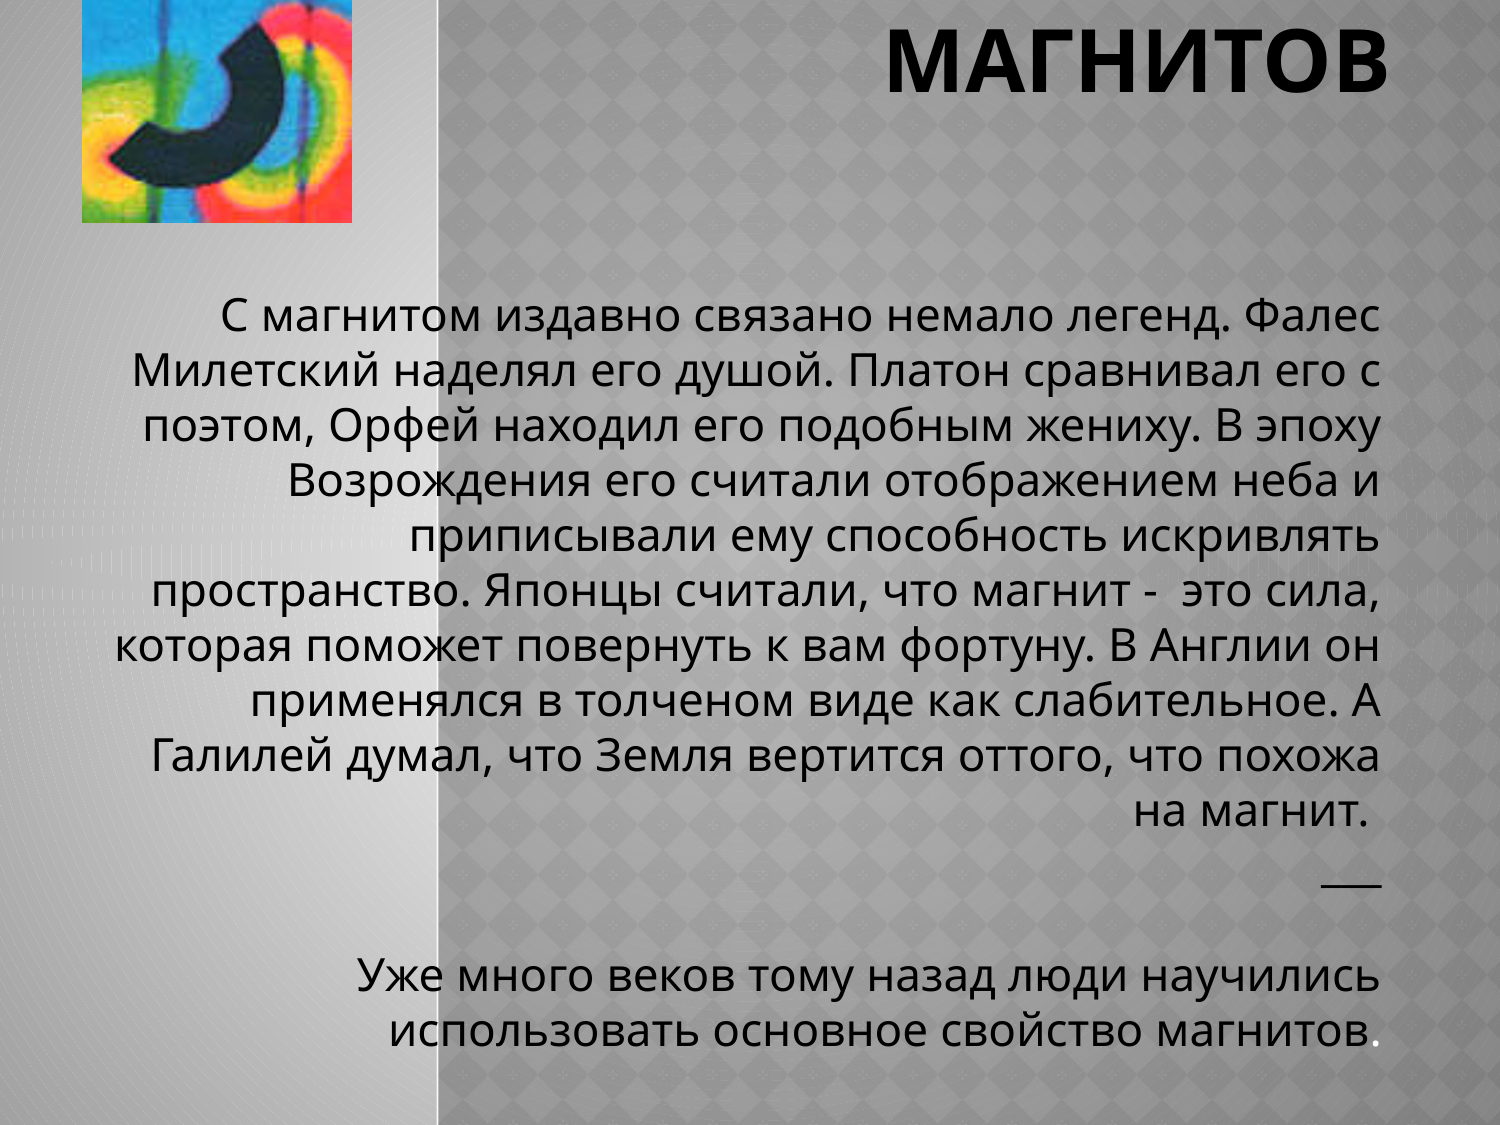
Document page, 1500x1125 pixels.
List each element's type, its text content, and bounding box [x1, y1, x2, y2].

subtitle С магнитом издавно связано немало легенд. Фалес Милетский наделял его душой. Платон сравнивал его с поэтом, Орфей находил его подобным жениху. В эпоху Возрождения его считали отображением неба и приписывали ему способность искривлять пространство. Японцы считали, что магнит - это сила, которая поможет повернуть к вам фортуну. В Англии он применялся в толченом виде как слабительное. А Галилей думал, что Земля вертится оттого, что похожа на магнит. ___ Уже много веков тому назад люди научились использовать основное свойство магнитов. [82, 175, 1390, 1067]
title ТАЙНЫ МАГНИТОВ [561, 56, 1399, 110]
picture [81, 0, 352, 223]
